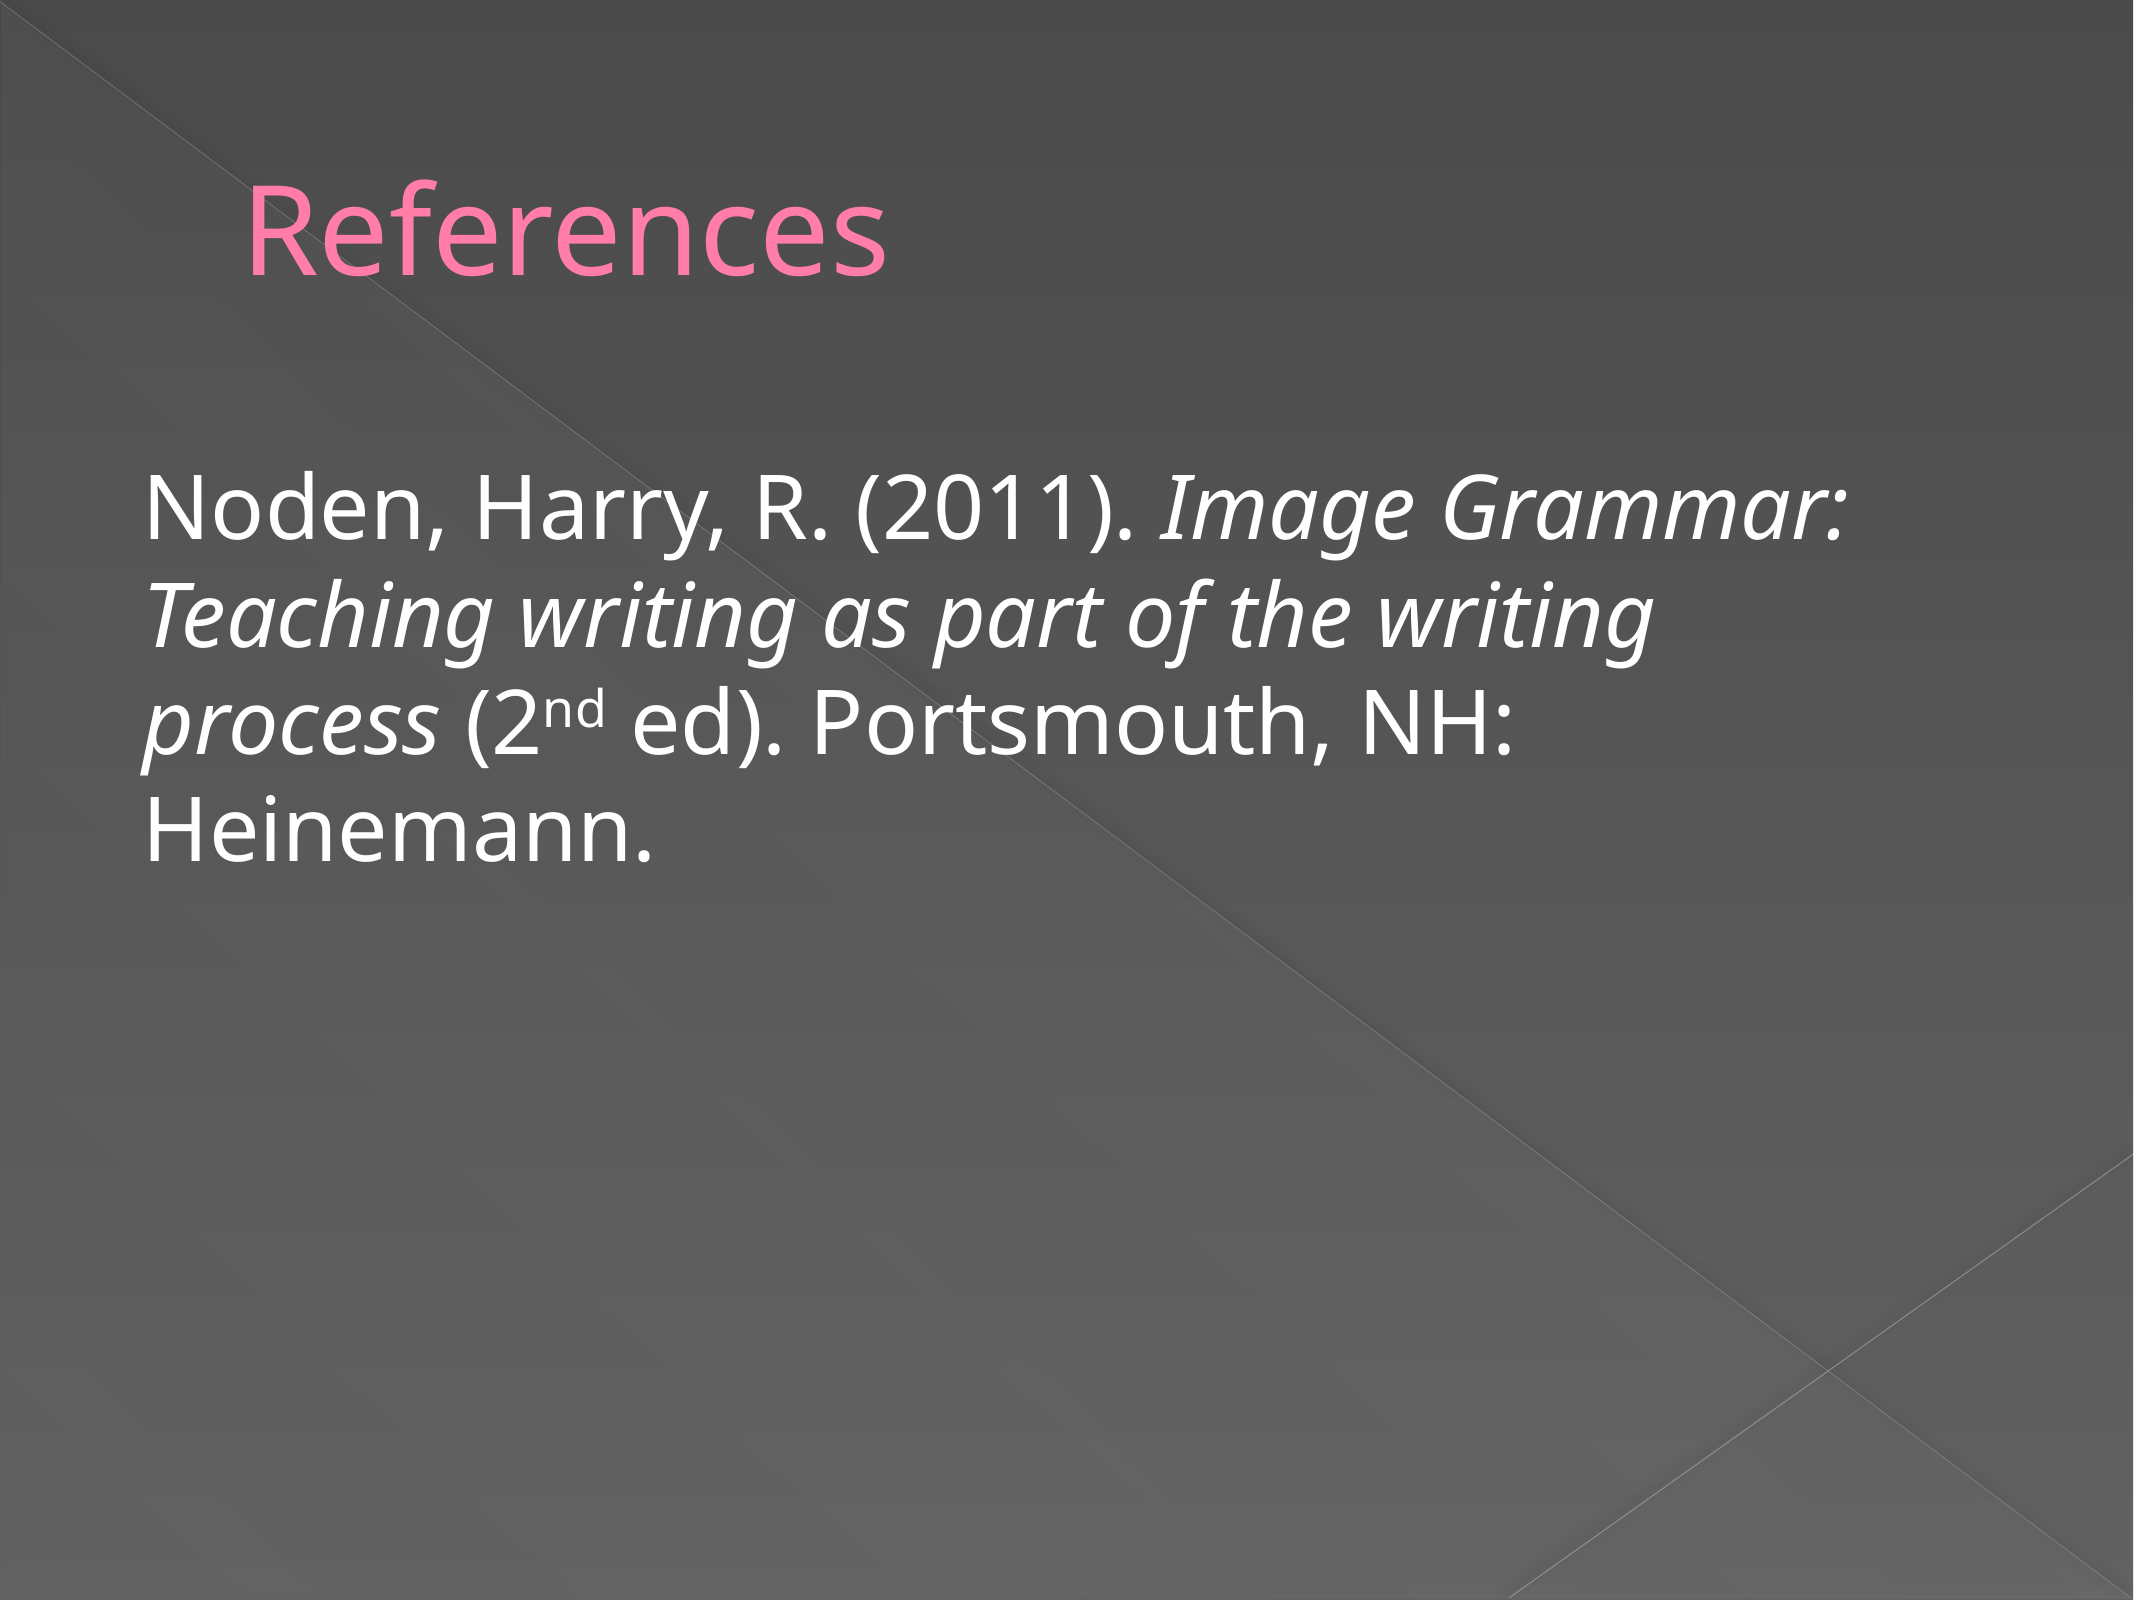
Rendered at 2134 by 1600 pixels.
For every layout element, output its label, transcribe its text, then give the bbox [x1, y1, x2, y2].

list Noden, Harry, R. (2011). Image Grammar: Teaching writing as part of the writing process (2nd ed). Portsmouth, NH: Heinemann. [106, 439, 2027, 1506]
title References [106, 62, 2027, 389]
